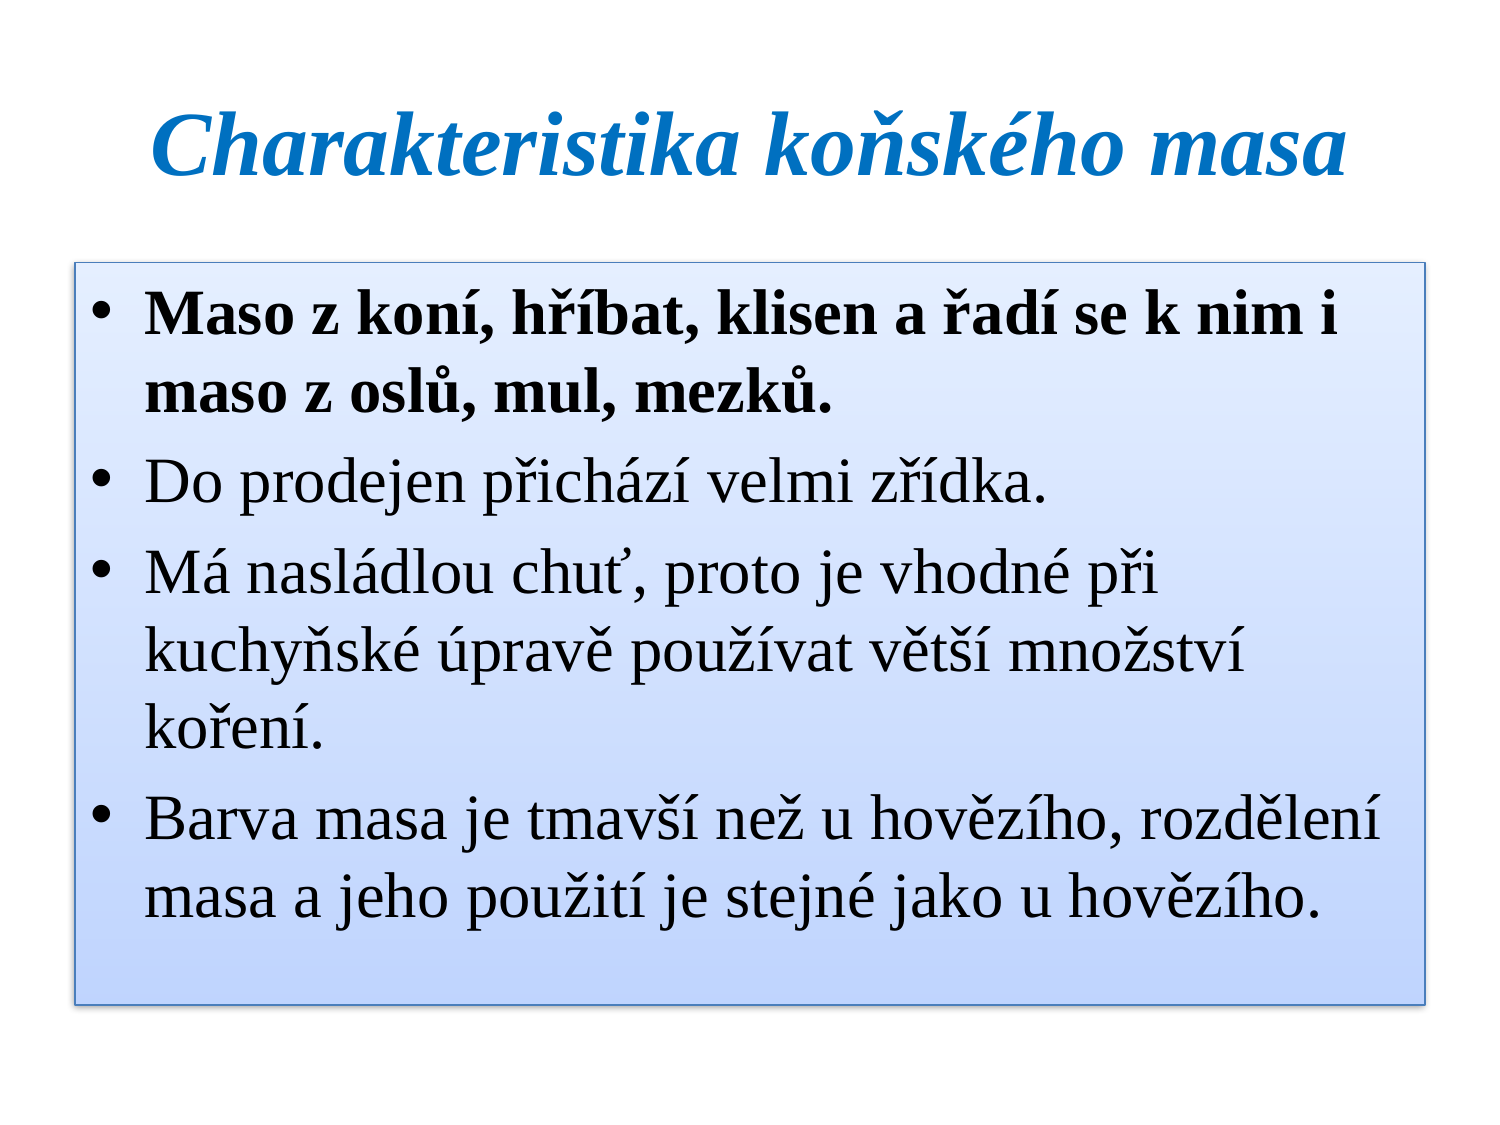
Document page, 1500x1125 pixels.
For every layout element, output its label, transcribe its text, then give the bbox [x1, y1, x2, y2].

list Maso z koní, hříbat, klisen a řadí se k nim i maso z oslů, mul, mezků. Do prodejen přichází velmi zřídka. Má nasládlou chuť, proto je vhodné při kuchyňské úpravě používat větší množství koření. Barva masa je tmavší než u hovězího, rozdělení masa a jeho použití je stejné jako u hovězího. [74, 262, 1426, 1006]
title Charakteristika koňského masa [75, 45, 1425, 233]
